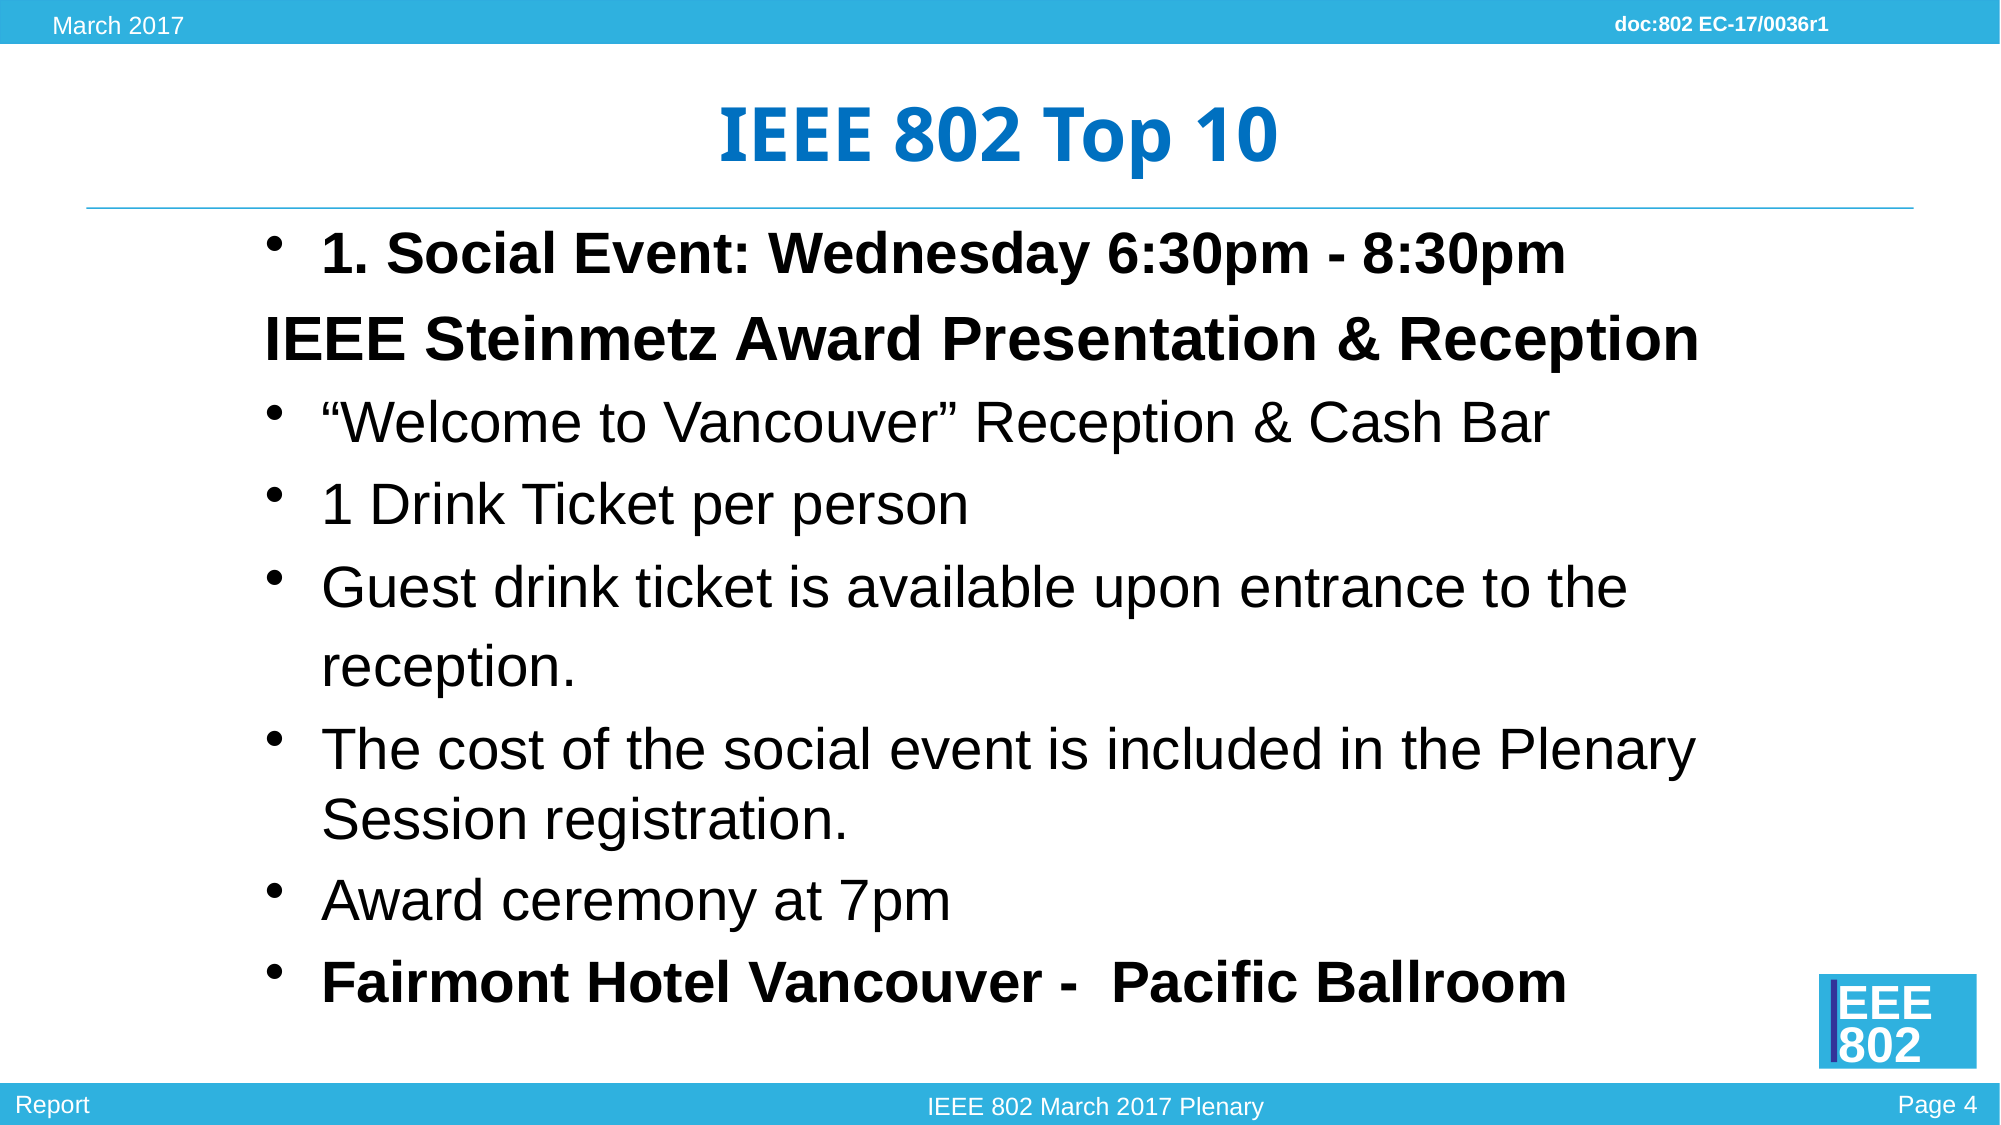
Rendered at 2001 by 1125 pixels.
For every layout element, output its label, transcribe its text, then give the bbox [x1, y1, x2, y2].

list 1. Social Event: Wednesday 6:30pm - 8:30pm IEEE Steinmetz Award Presentation & Reception “Welcome to Vancouver” Reception & Cash Bar 1 Drink Ticket per person Guest drink ticket is available upon entrance to the reception. The cost of the social event is included in the Plenary Session registration. Award ceremony at 7pm Fairmont Hotel Vancouver - Pacific Ballroom [249, 208, 1750, 1094]
title IEEE 802 Top 10 [99, 66, 1900, 197]
